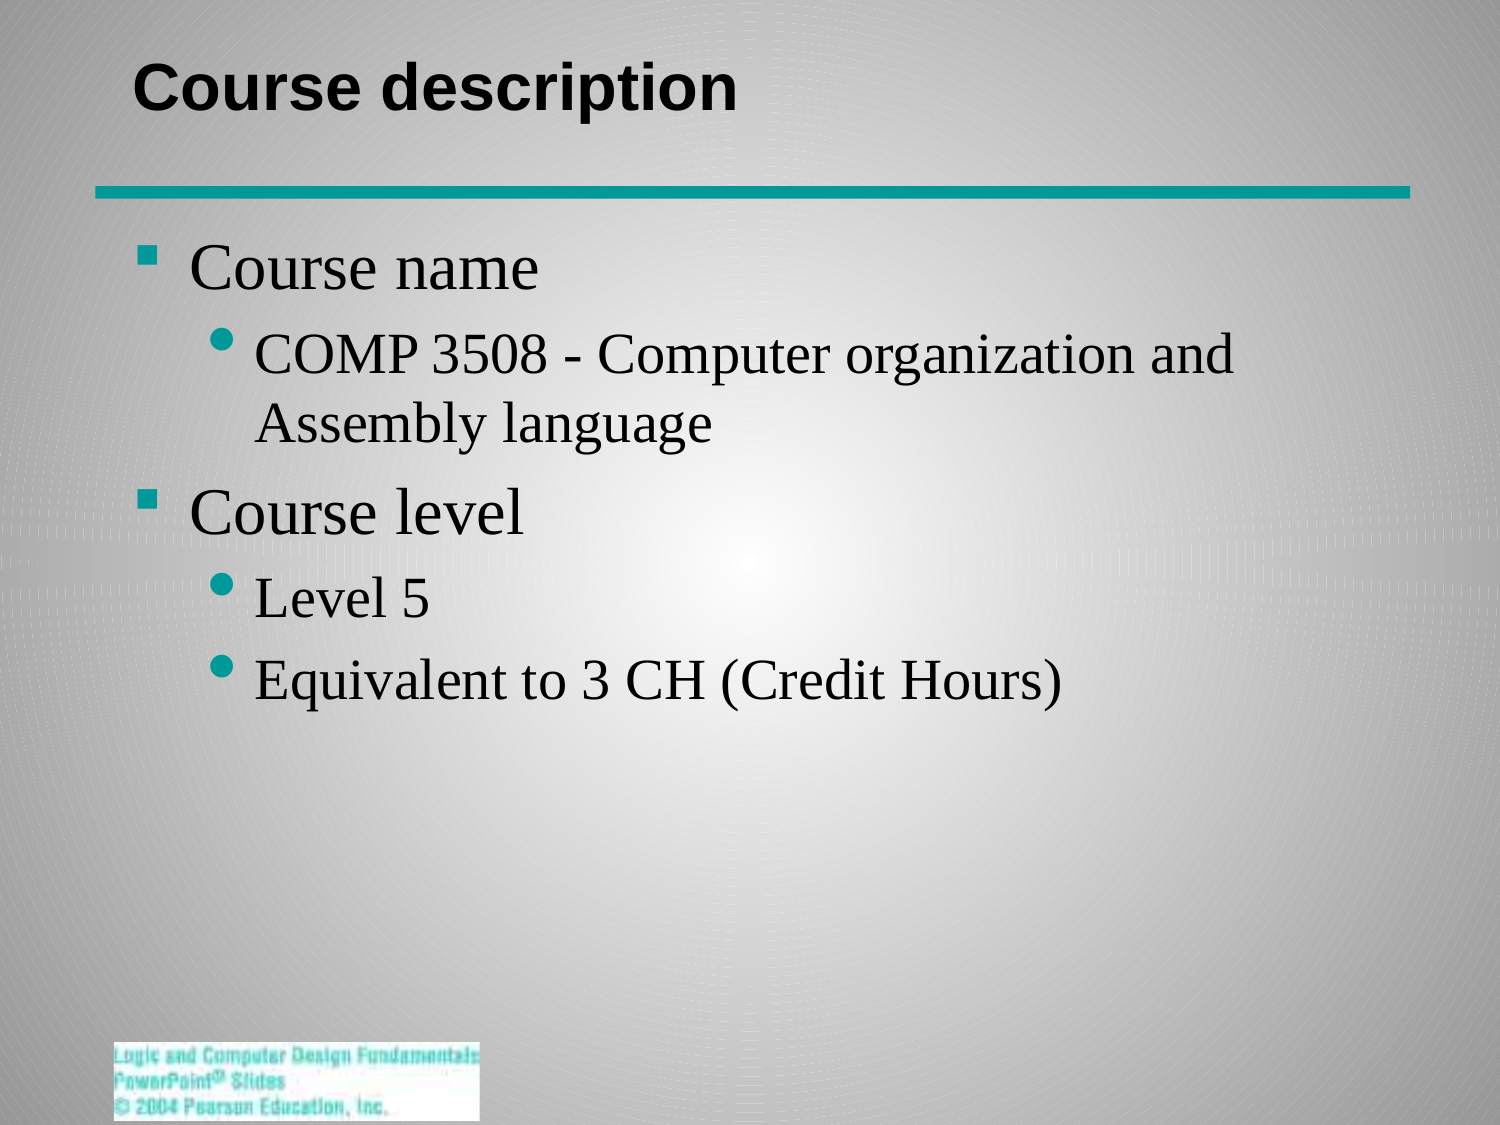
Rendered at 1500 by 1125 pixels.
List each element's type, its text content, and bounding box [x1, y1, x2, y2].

list Course name COMP 3508 - Computer organization and Assembly language Course level Level 5 Equivalent to 3 CH (Credit Hours) [117, 215, 1394, 1041]
title Course description [117, 0, 1393, 168]
picture [113, 1042, 480, 1121]
